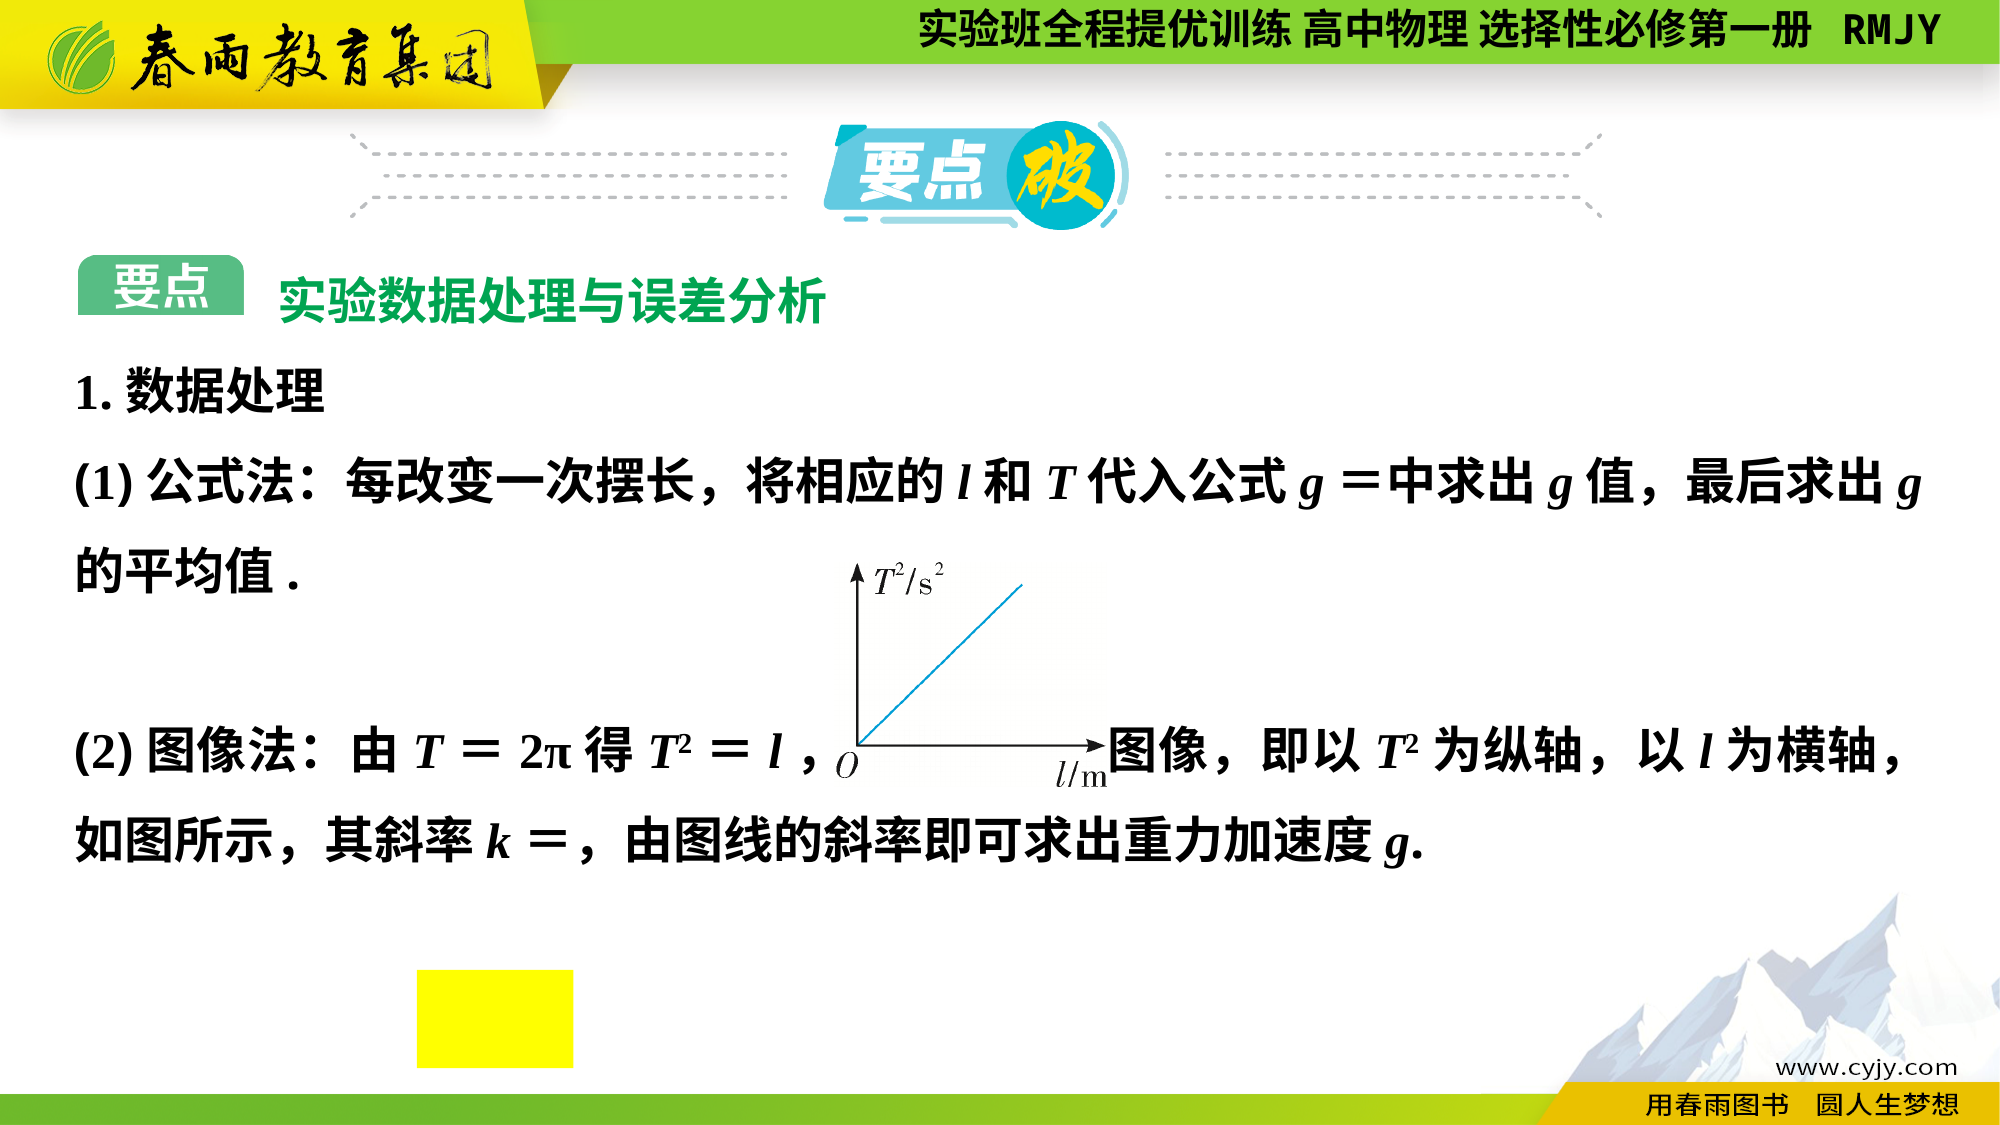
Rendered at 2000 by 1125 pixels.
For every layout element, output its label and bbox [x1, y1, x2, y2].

picture [0, 0, 2000, 1125]
text_box [416, 969, 574, 1069]
